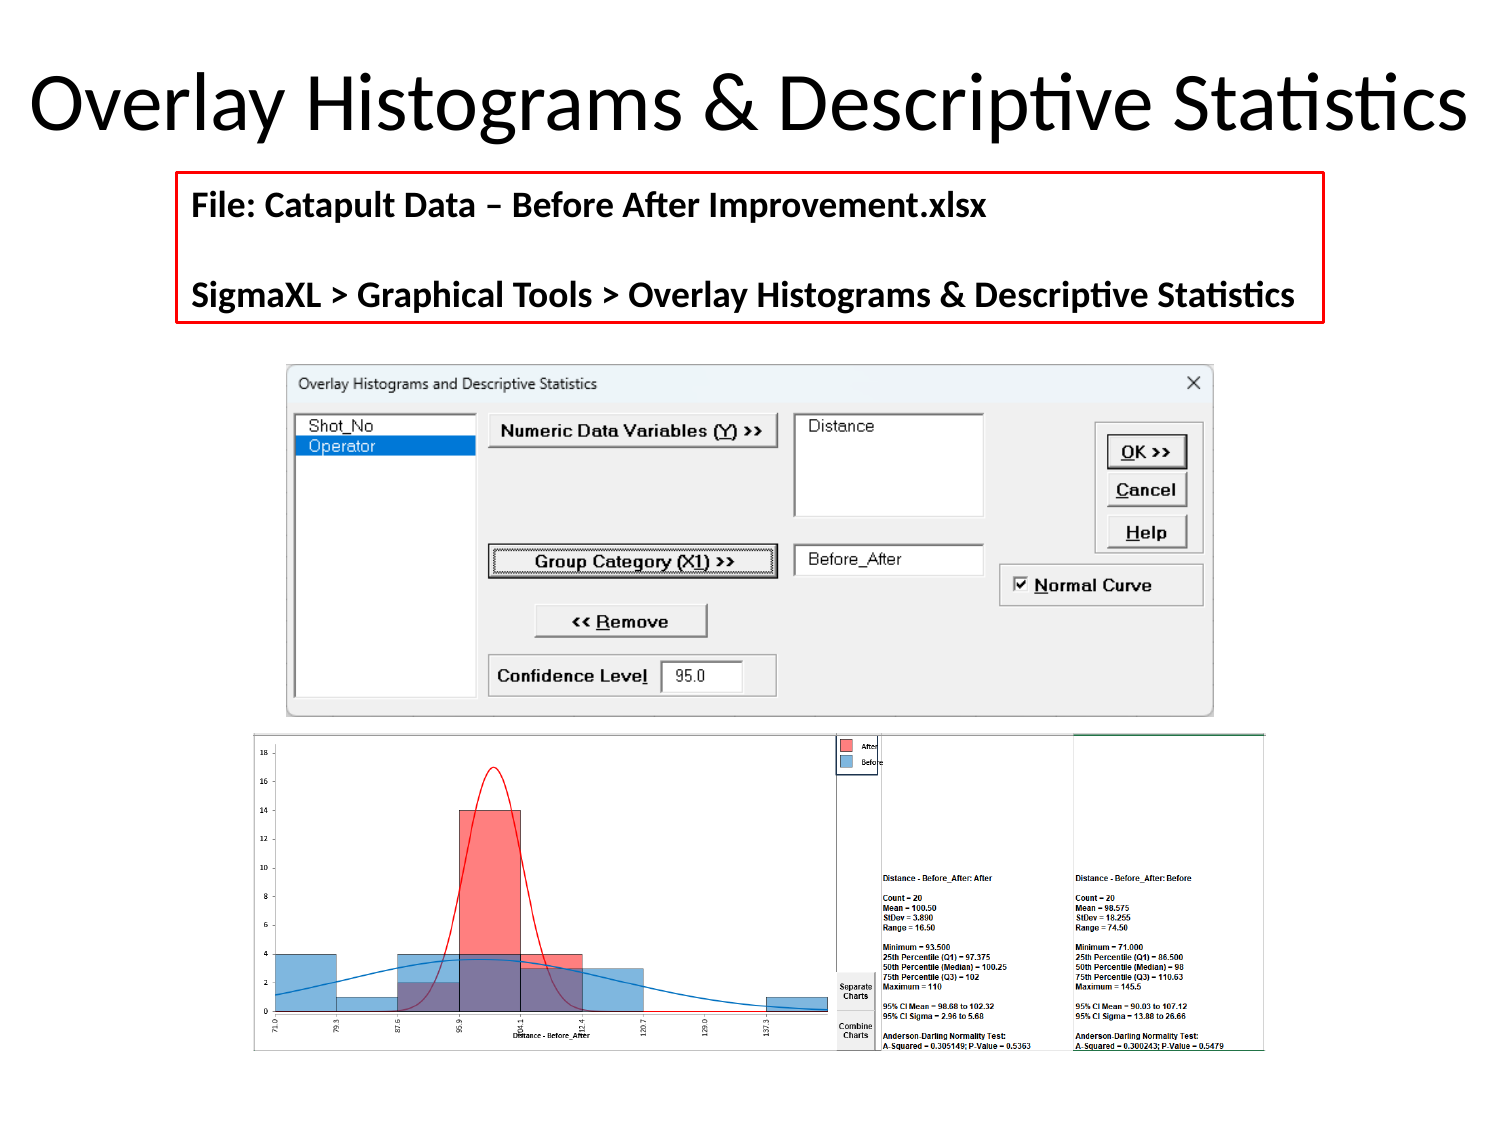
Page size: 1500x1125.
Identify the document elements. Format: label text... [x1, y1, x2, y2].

picture [252, 733, 1266, 1051]
text_box File: Catapult Data – Before After Improvement.xlsx SigmaXL > Graphical Tools > Overlay Histograms & Descriptive Statistics [176, 172, 1324, 323]
picture [285, 363, 1214, 718]
title Overlay Histograms & Descriptive Statistics [0, 39, 1500, 153]
